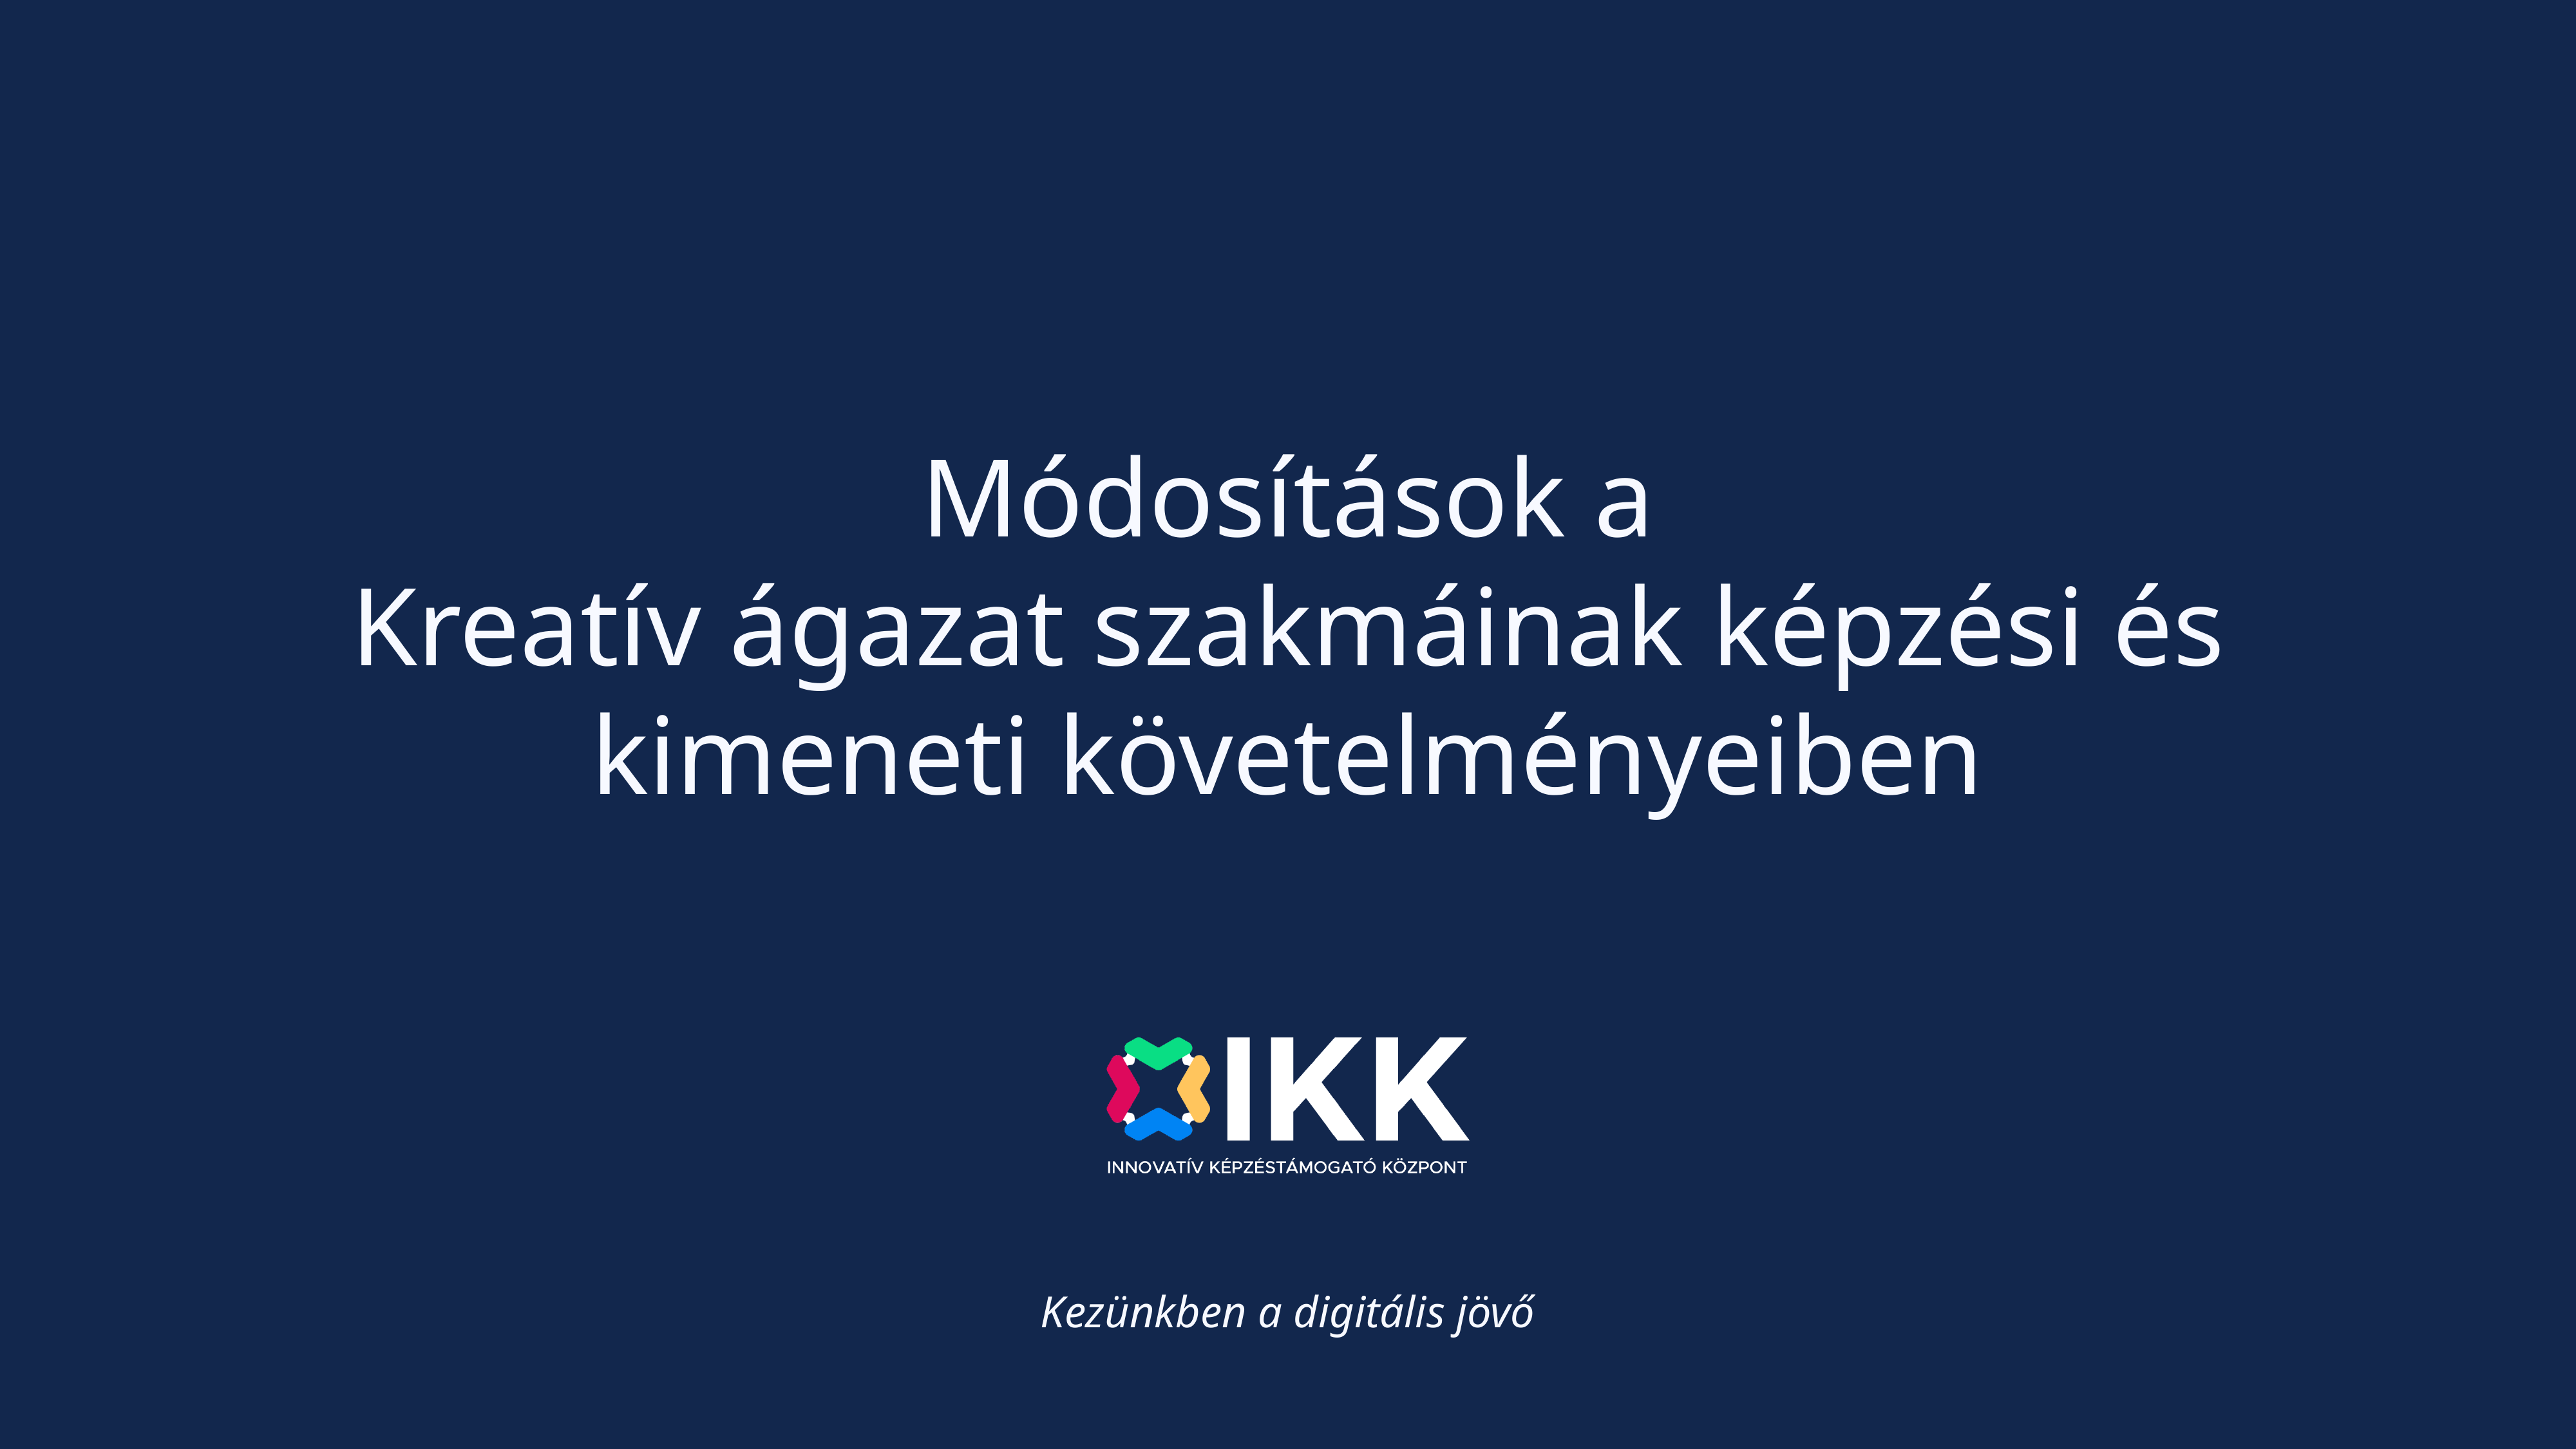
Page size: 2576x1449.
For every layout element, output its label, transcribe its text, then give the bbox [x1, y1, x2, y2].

list Módosítások a Kreatív ágazat szakmáinak képzési és kimeneti követelményeiben [240, 430, 2336, 560]
text_box Kezünkben a digitális jövő [998, 1258, 1578, 1316]
picture [1106, 1037, 1470, 1173]
